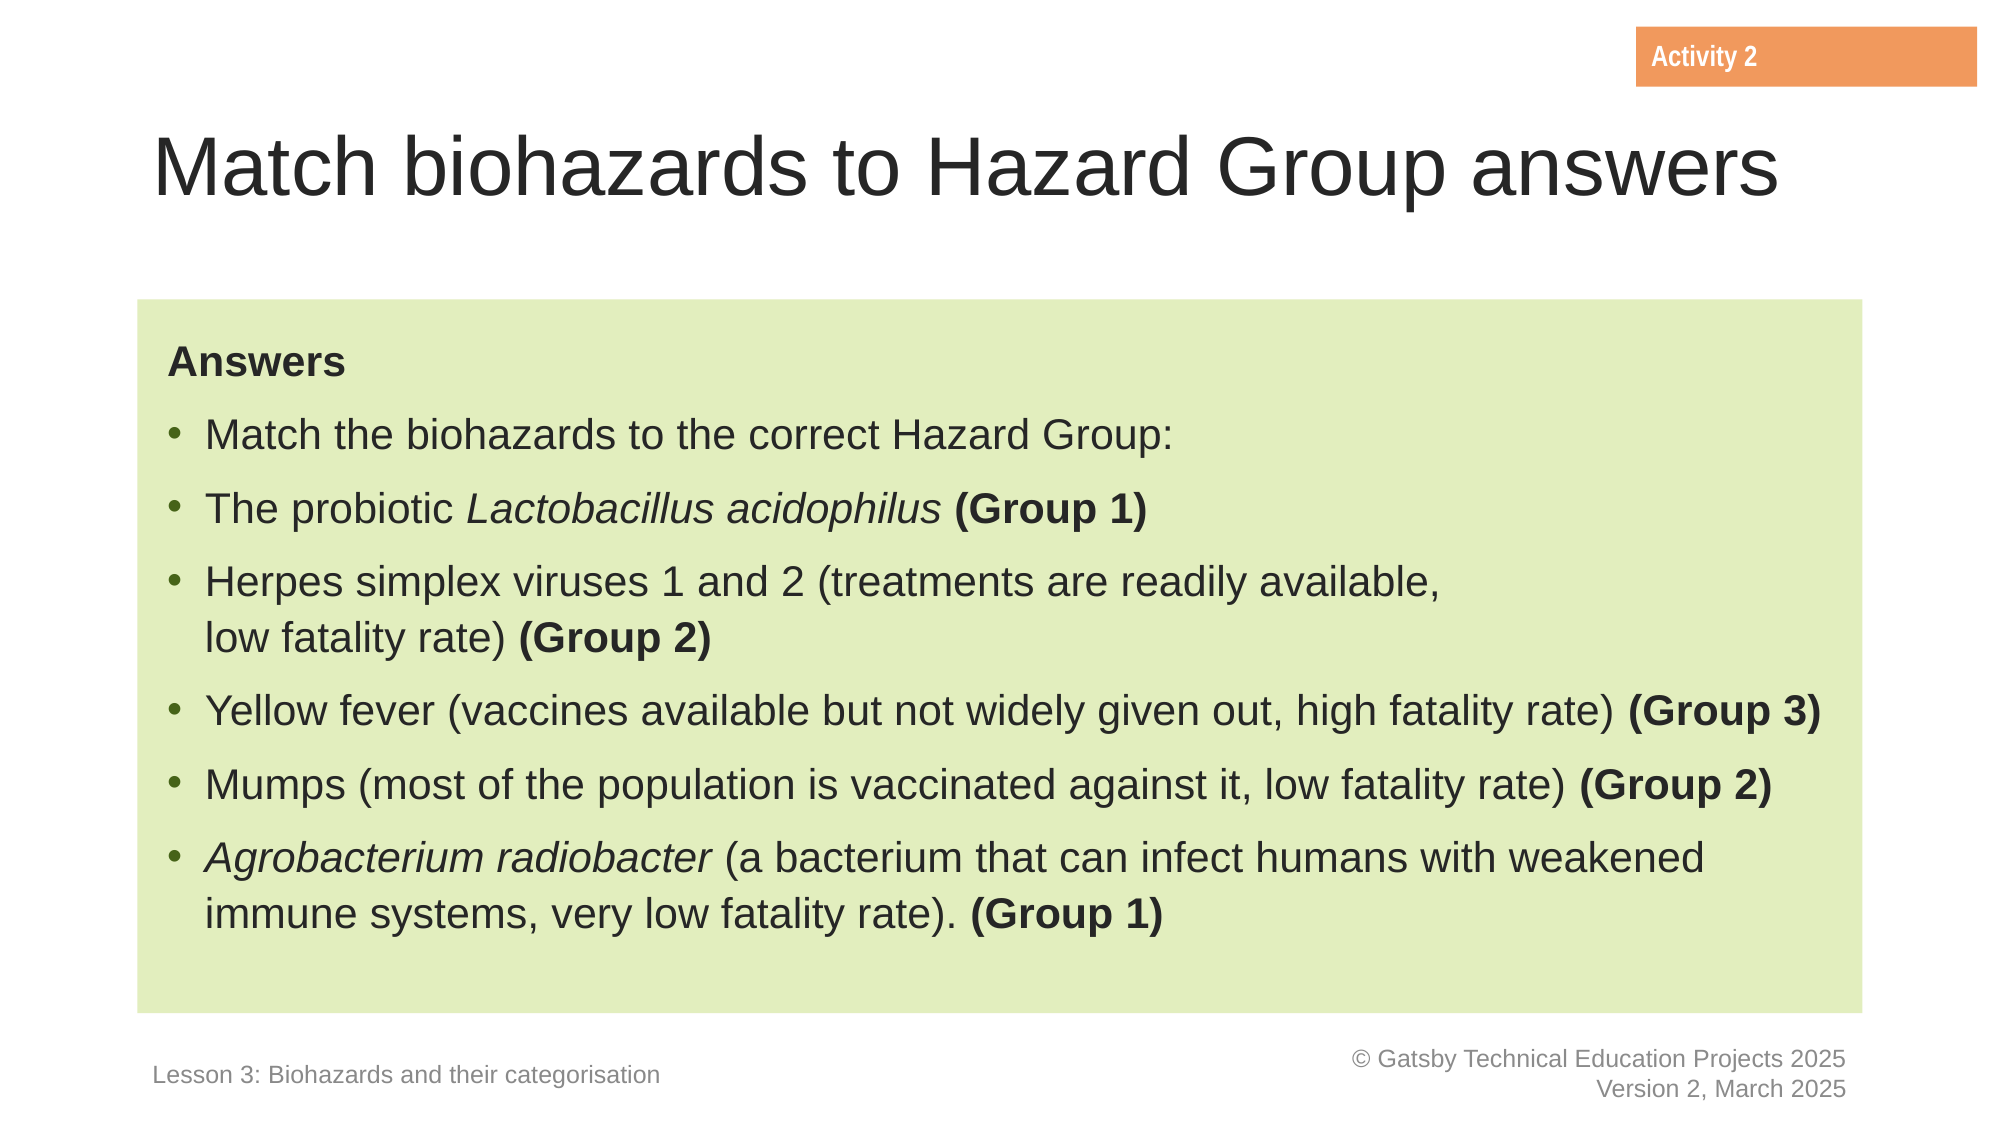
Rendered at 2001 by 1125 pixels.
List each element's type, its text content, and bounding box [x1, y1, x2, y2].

list Lesson 3: Biohazards and their categorisation [137, 1042, 829, 1103]
list Activity 2 [1636, 26, 1978, 87]
title Match biohazards to Hazard Group answers [137, 59, 1863, 278]
list Answers Match the biohazards to the correct Hazard Group: The probiotic Lactobacillus acidophilus (Group 1) Herpes simplex viruses 1 and 2 (treatments are readily available, low fatality rate) (Group 2) Yellow fever (vaccines available but not widely given out, high fatality rate) (Group 3) Mumps (most of the population is vaccinated against it, low fatality rate) (Group 2) Agrobacterium radiobacter (a bacterium that can infect humans with weakened immune systems, very low fatality rate). (Group 1) [137, 299, 1863, 1014]
